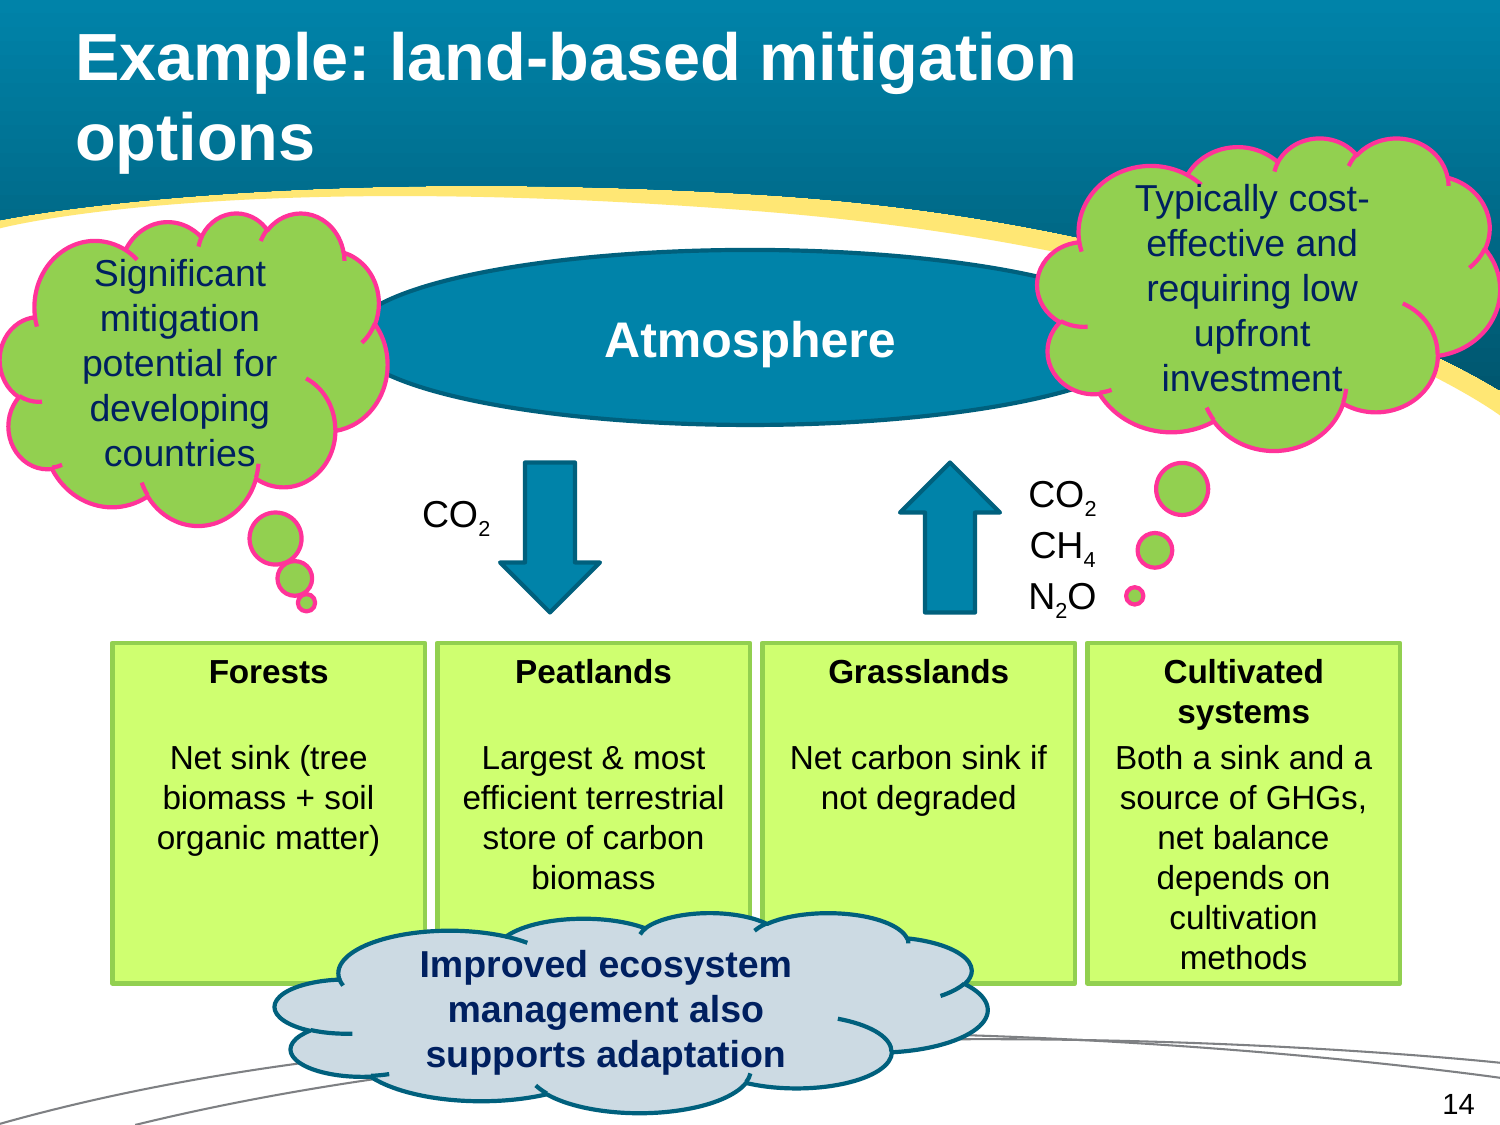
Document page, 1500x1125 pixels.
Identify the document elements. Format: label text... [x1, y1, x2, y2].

slide_number 14 [1124, 1084, 1476, 1113]
text_box Peatlands Largest & most efficient terrestrial store of carbon biomass [437, 642, 750, 934]
text_box Forests Net sink (tree biomass + soil organic matter) [112, 642, 425, 984]
text_box Typically cost-effective and requiring low upfront investment [1135, 530, 1175, 570]
text_box Typically cost-effective and requiring low upfront investment [1034, 136, 1500, 454]
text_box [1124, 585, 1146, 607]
text_box Cultivated systems Both a sink and a source of GHGs, net balance depends on cultivation methods [1087, 642, 1400, 984]
text_box Typically cost-effective and requiring low upfront investment [1154, 460, 1211, 518]
text_box Improved ecosystem management also supports adaptation [272, 911, 990, 1116]
text_box Atmosphere [378, 247, 1071, 428]
text_box Significant mitigation potential for developing countries [247, 510, 318, 614]
text_box Significant mitigation potential for developing countries [0, 211, 390, 529]
text_box CO2 [399, 462, 513, 549]
text_box [898, 460, 987, 615]
text_box CO2 CH4 N2O [987, 462, 1138, 631]
title Example: land-based mitigation options [74, 0, 1476, 188]
text_box [498, 460, 602, 615]
text_box Grasslands Net carbon sink if not degraded [762, 642, 1075, 984]
